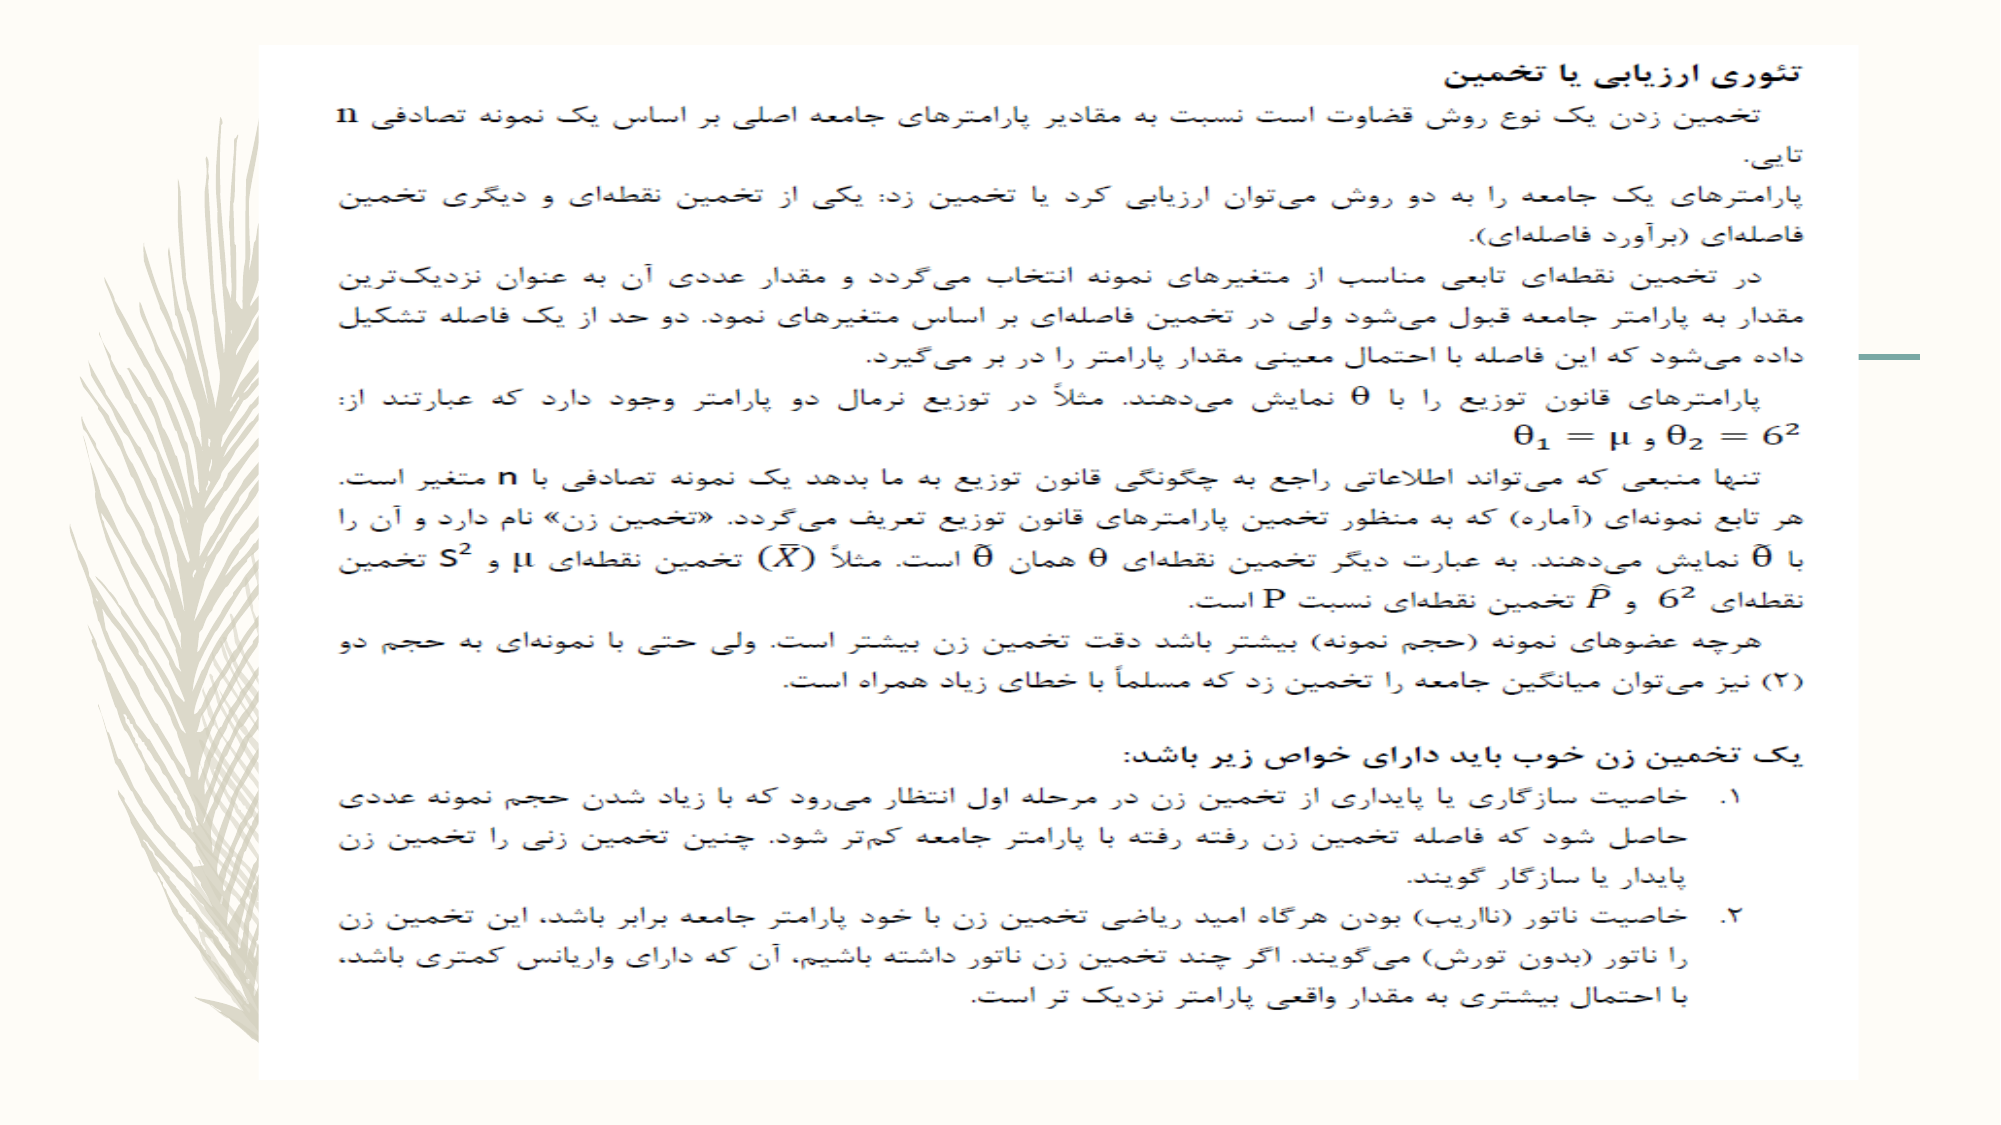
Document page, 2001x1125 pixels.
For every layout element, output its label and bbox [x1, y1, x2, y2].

list [258, 45, 1859, 1080]
